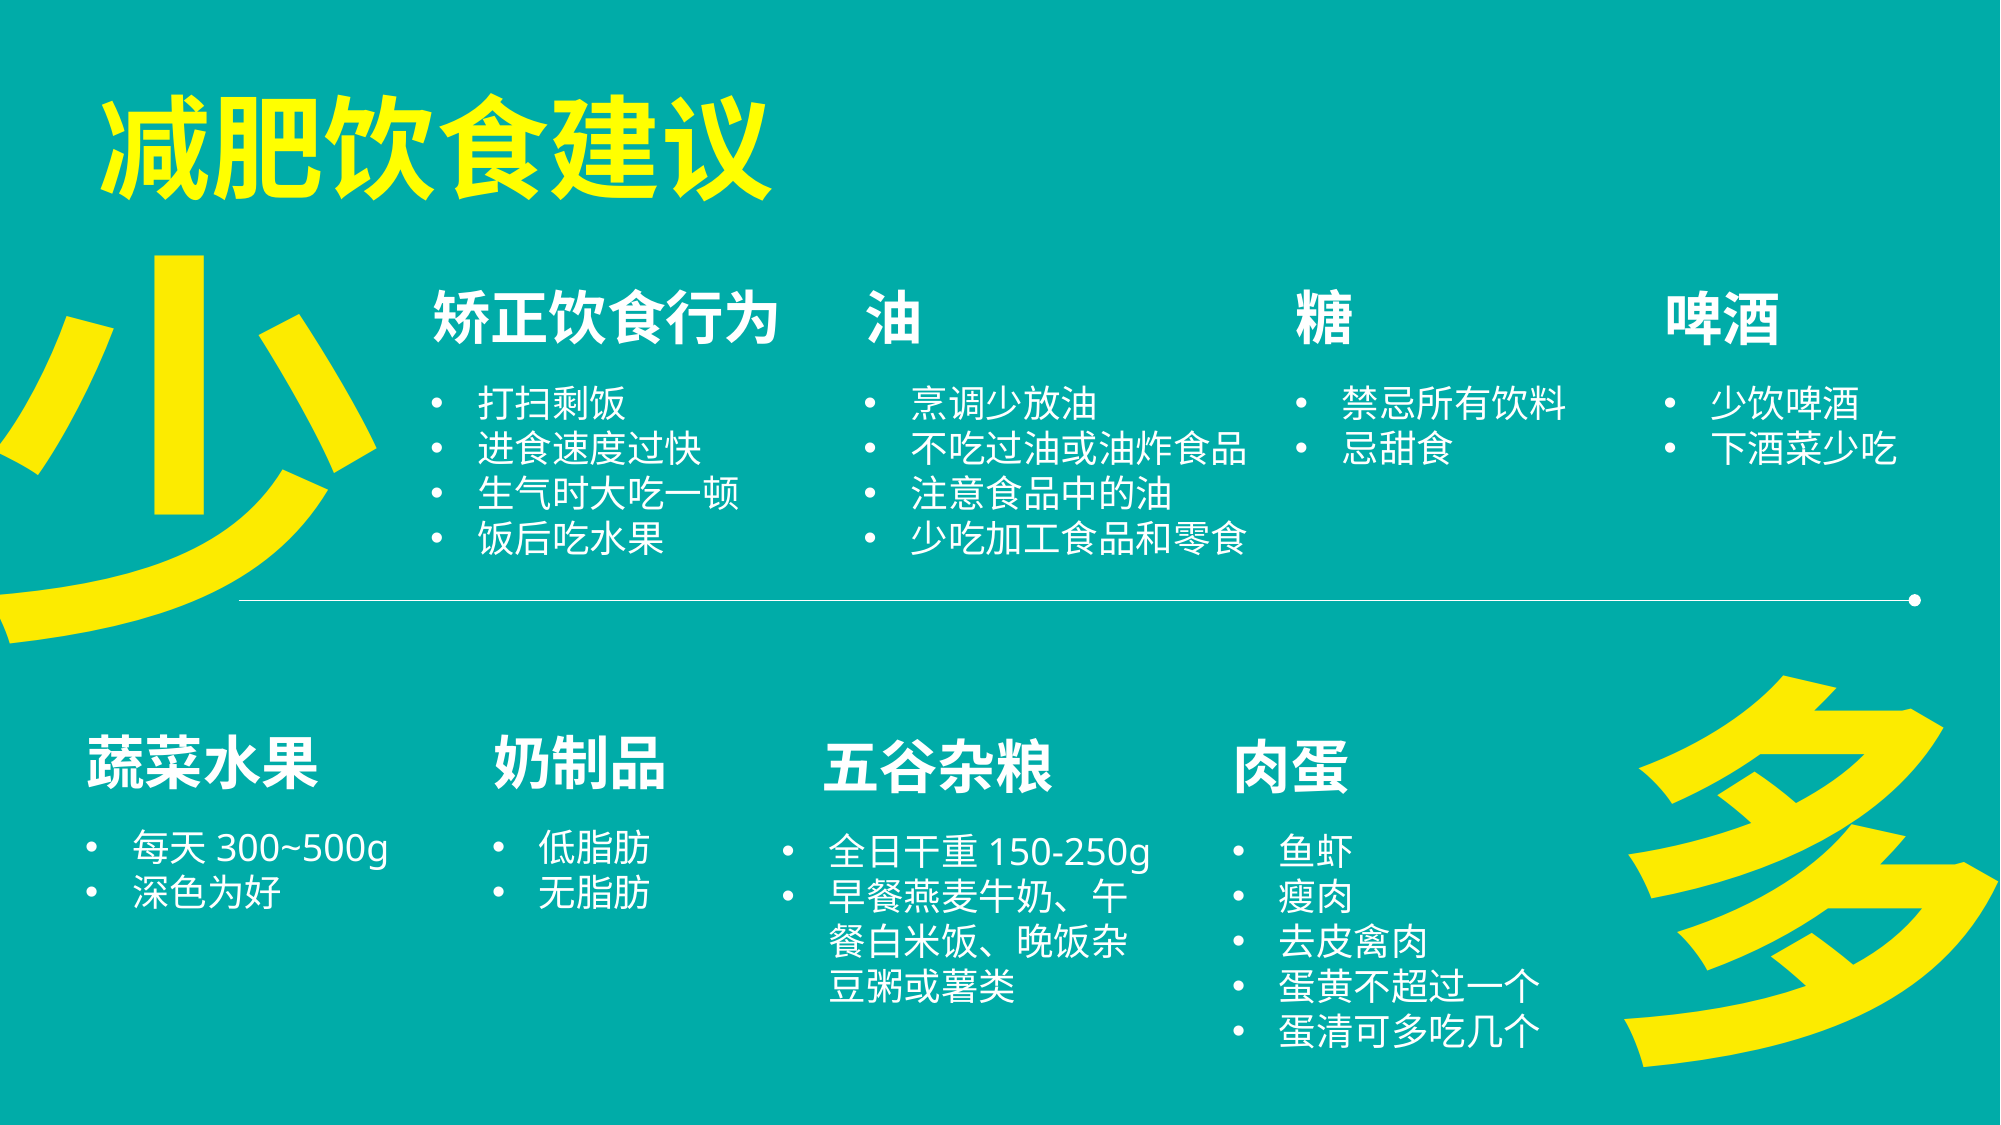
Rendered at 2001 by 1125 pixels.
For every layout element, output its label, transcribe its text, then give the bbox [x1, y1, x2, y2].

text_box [849, 274, 1280, 570]
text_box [1217, 722, 1605, 1064]
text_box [415, 274, 800, 570]
text_box 少 [0, 185, 408, 699]
text_box 减肥饮食建议 [84, 70, 789, 221]
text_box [477, 718, 829, 924]
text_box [766, 722, 1179, 1018]
text_box 多 [1587, 607, 2000, 1120]
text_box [70, 718, 422, 924]
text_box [1648, 274, 2000, 479]
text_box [1279, 274, 1632, 479]
